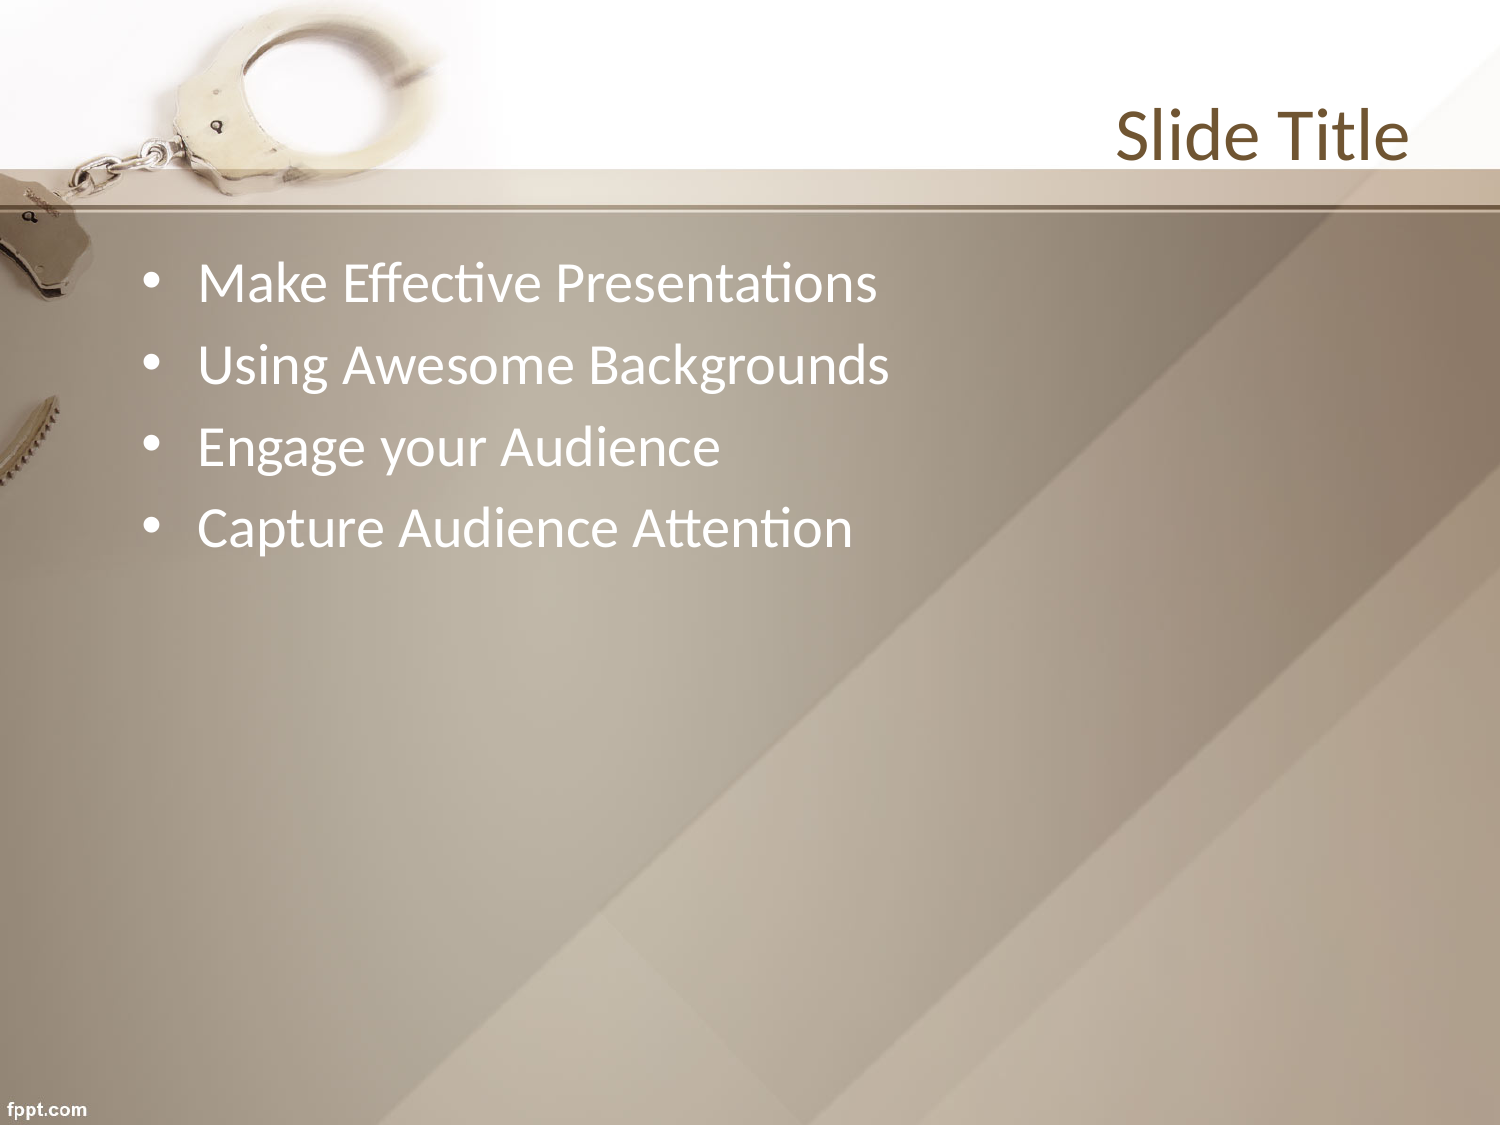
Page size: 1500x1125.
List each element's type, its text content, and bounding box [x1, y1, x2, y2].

title Slide Title [126, 36, 1427, 224]
picture [0, 0, 1500, 1125]
list Make Effective Presentations Using Awesome Backgrounds Engage your Audience Capture Audience Attention [126, 236, 1477, 1039]
